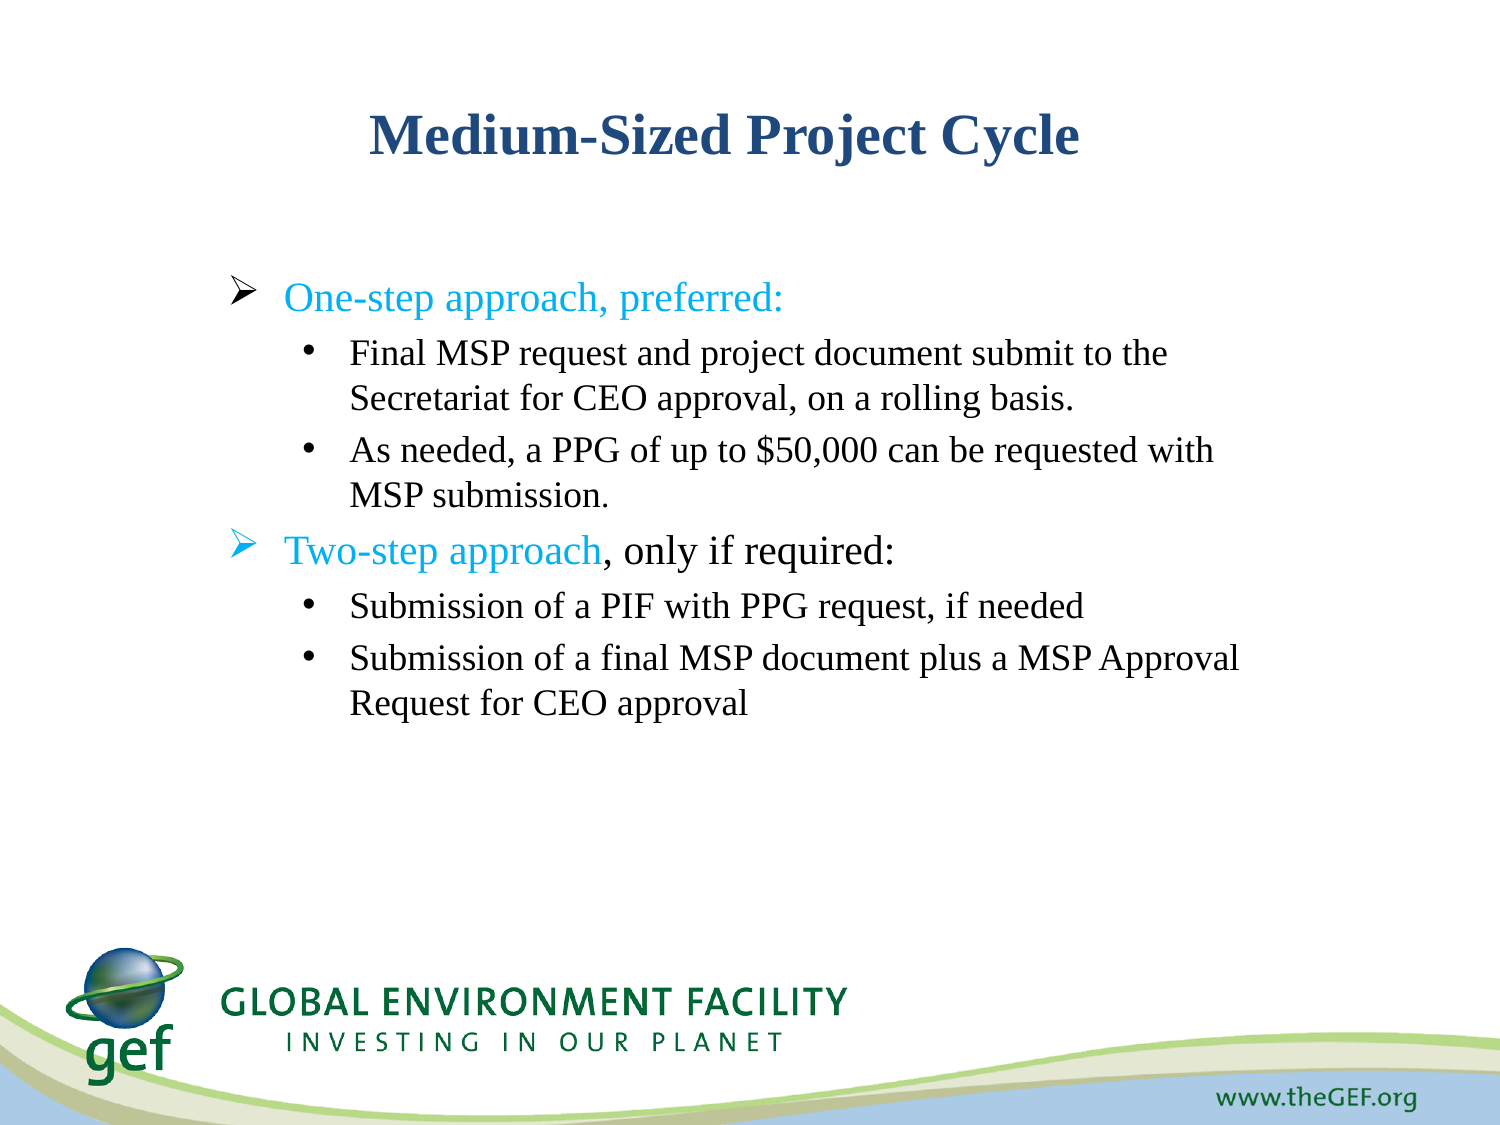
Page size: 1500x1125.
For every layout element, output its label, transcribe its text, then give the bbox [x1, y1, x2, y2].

picture [0, 920, 1500, 1125]
list One-step approach, preferred: Final MSP request and project document submit to the Secretariat for CEO approval, on a rolling basis. As needed, a PPG of up to $50,000 can be requested with MSP submission. Two-step approach, only if required: Submission of a PIF with PPG request, if needed Submission of a final MSP document plus a MSP Approval Request for CEO approval [212, 262, 1313, 851]
title Medium-Sized Project Cycle [237, 74, 1213, 188]
